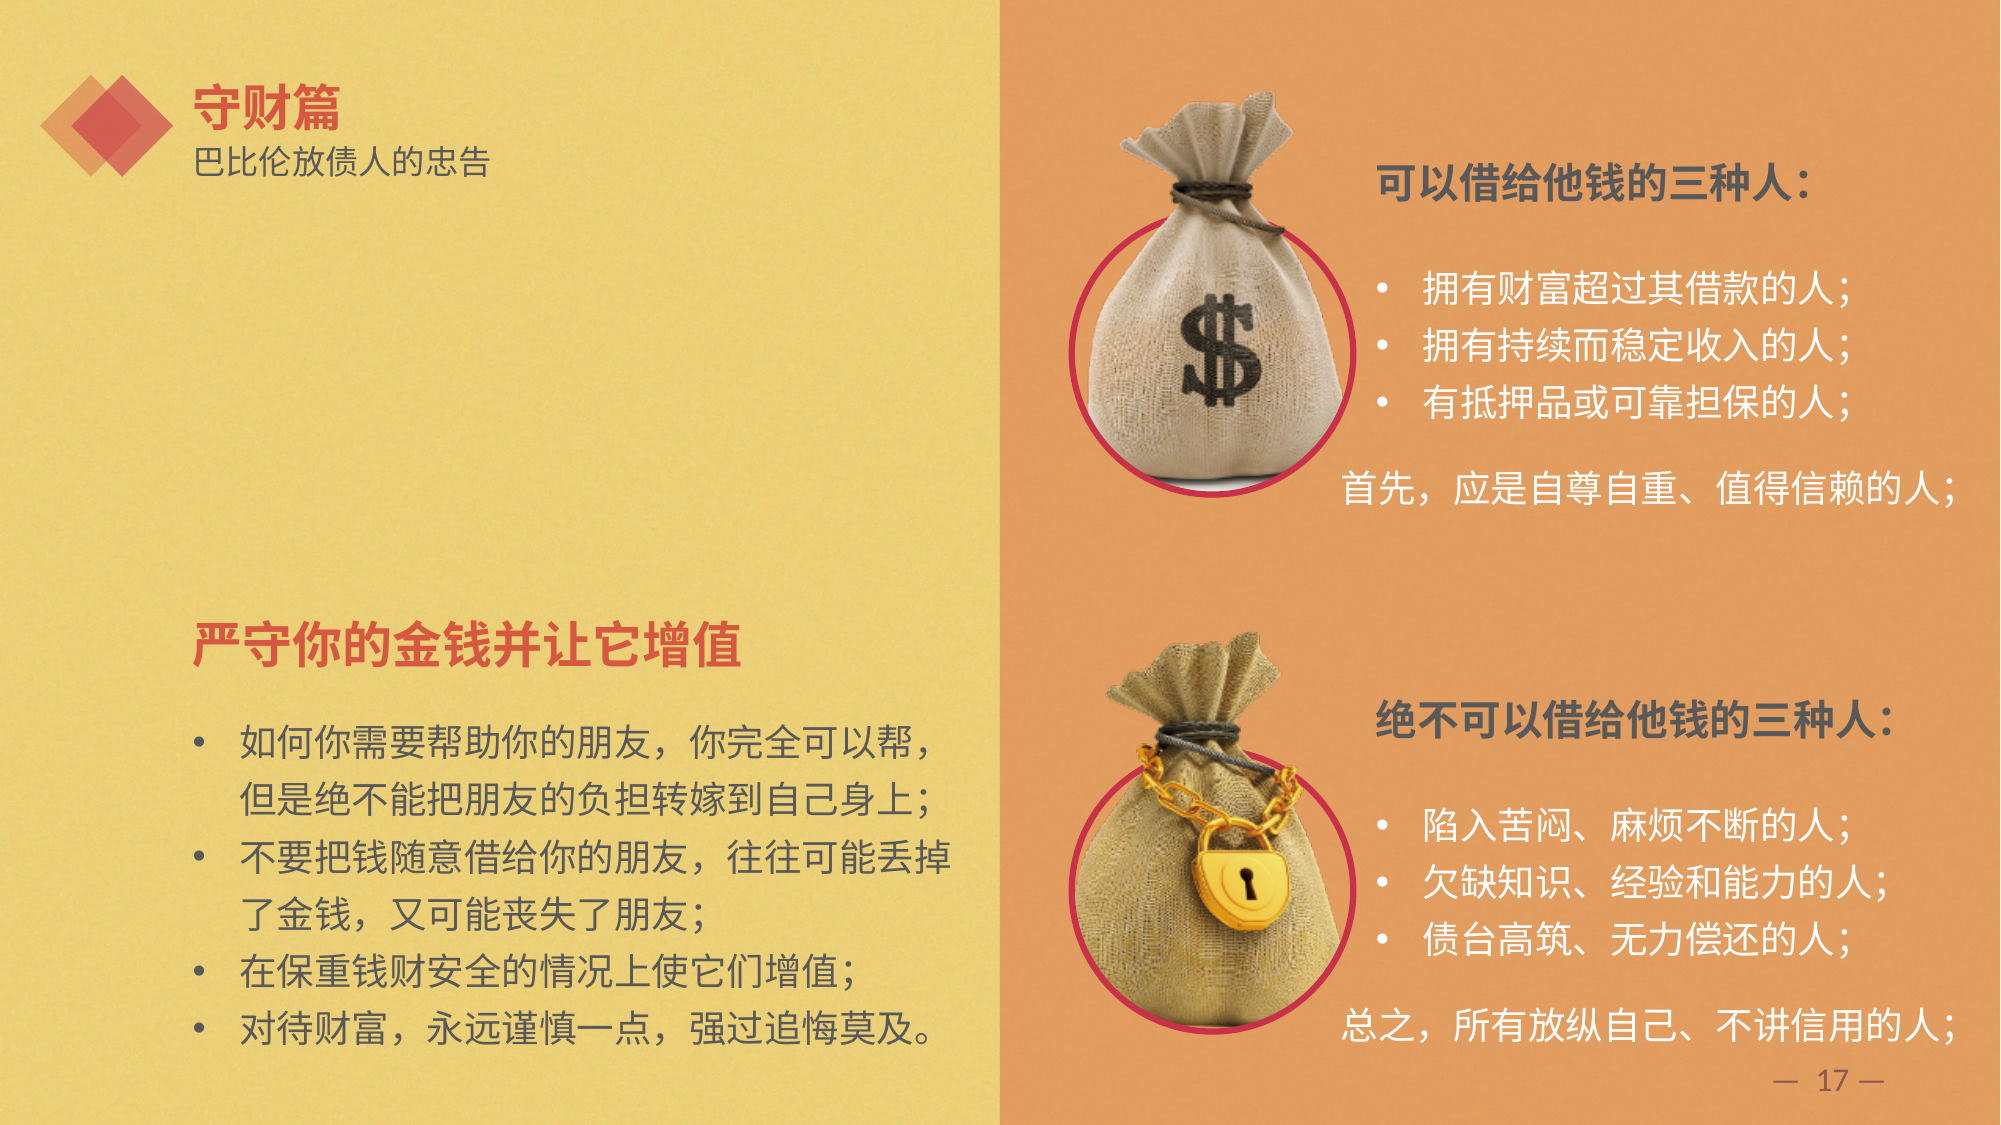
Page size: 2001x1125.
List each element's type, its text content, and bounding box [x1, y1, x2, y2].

text_box 严守你的金钱并让它增值 [177, 590, 1000, 682]
text_box 守财篇 巴比伦放债人的忠告 [177, 61, 728, 189]
text_box 如何你需要帮助你的朋友，你完全可以帮，但是绝不能把朋友的负担转嫁到自己身上； 不要把钱随意借给你的朋友，往往可能丢掉了金钱，又可能丧失了朋友； 在保重钱财安全的情况上使它们增值； 对待财富，永远谨慎一点，强过追悔莫及。 [177, 699, 983, 1058]
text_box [1071, 91, 2000, 519]
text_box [1071, 631, 2000, 1050]
picture [0, 0, 999, 1125]
text_box [999, 0, 2000, 1125]
